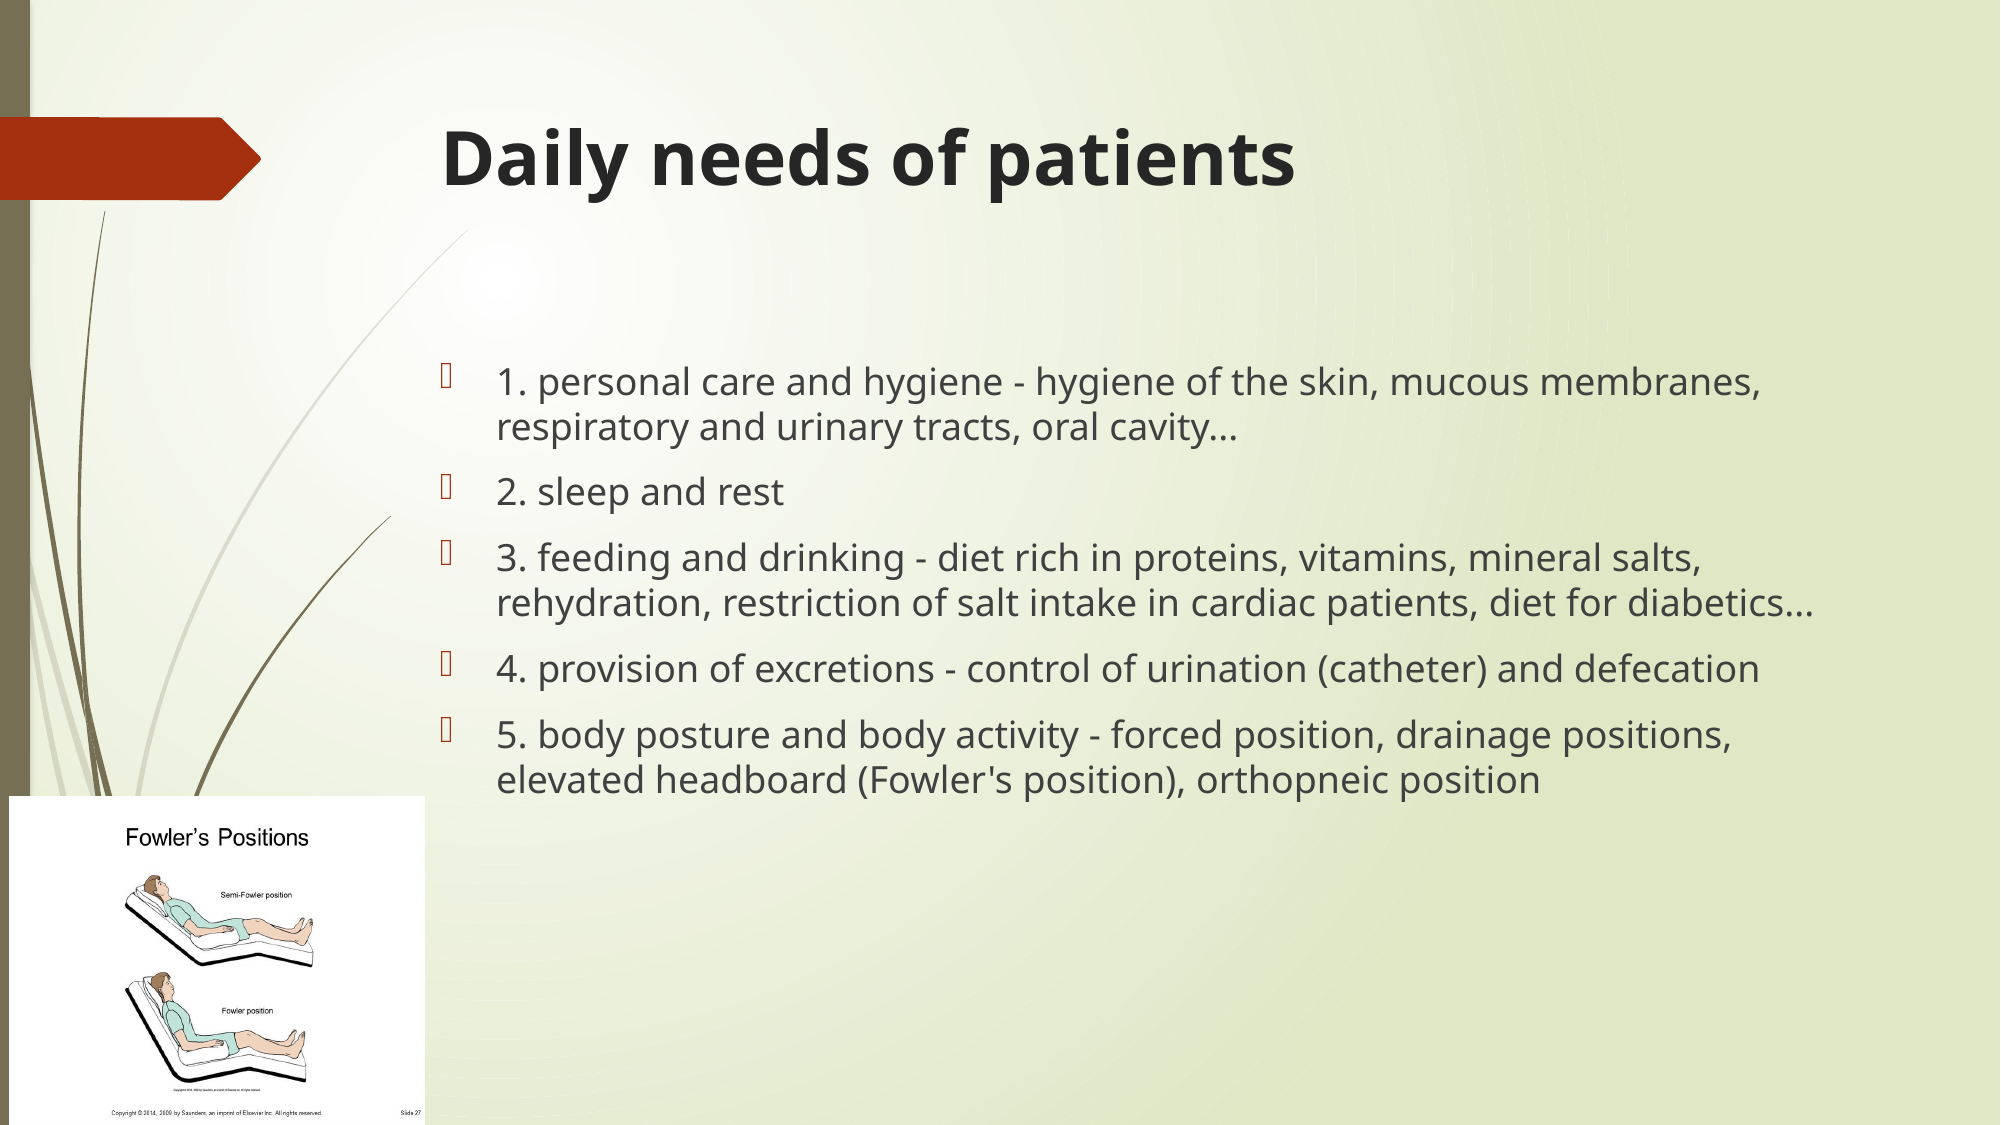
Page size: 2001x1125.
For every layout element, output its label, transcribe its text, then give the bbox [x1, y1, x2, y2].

title Daily needs of patients [425, 102, 1888, 313]
list 1. personal care and hygiene - hygiene of the skin, mucous membranes, respiratory and urinary tracts, oral cavity... 2. sleep and rest 3. feeding and drinking - diet rich in proteins, vitamins, mineral salts, rehydration, restriction of salt intake in cardiac patients, diet for diabetics... 4. provision of excretions - control of urination (catheter) and defecation 5. body posture and body activity - forced position, drainage positions, elevated headboard (Fowler's position), orthopneic position [424, 350, 1888, 970]
picture [9, 796, 425, 1125]
